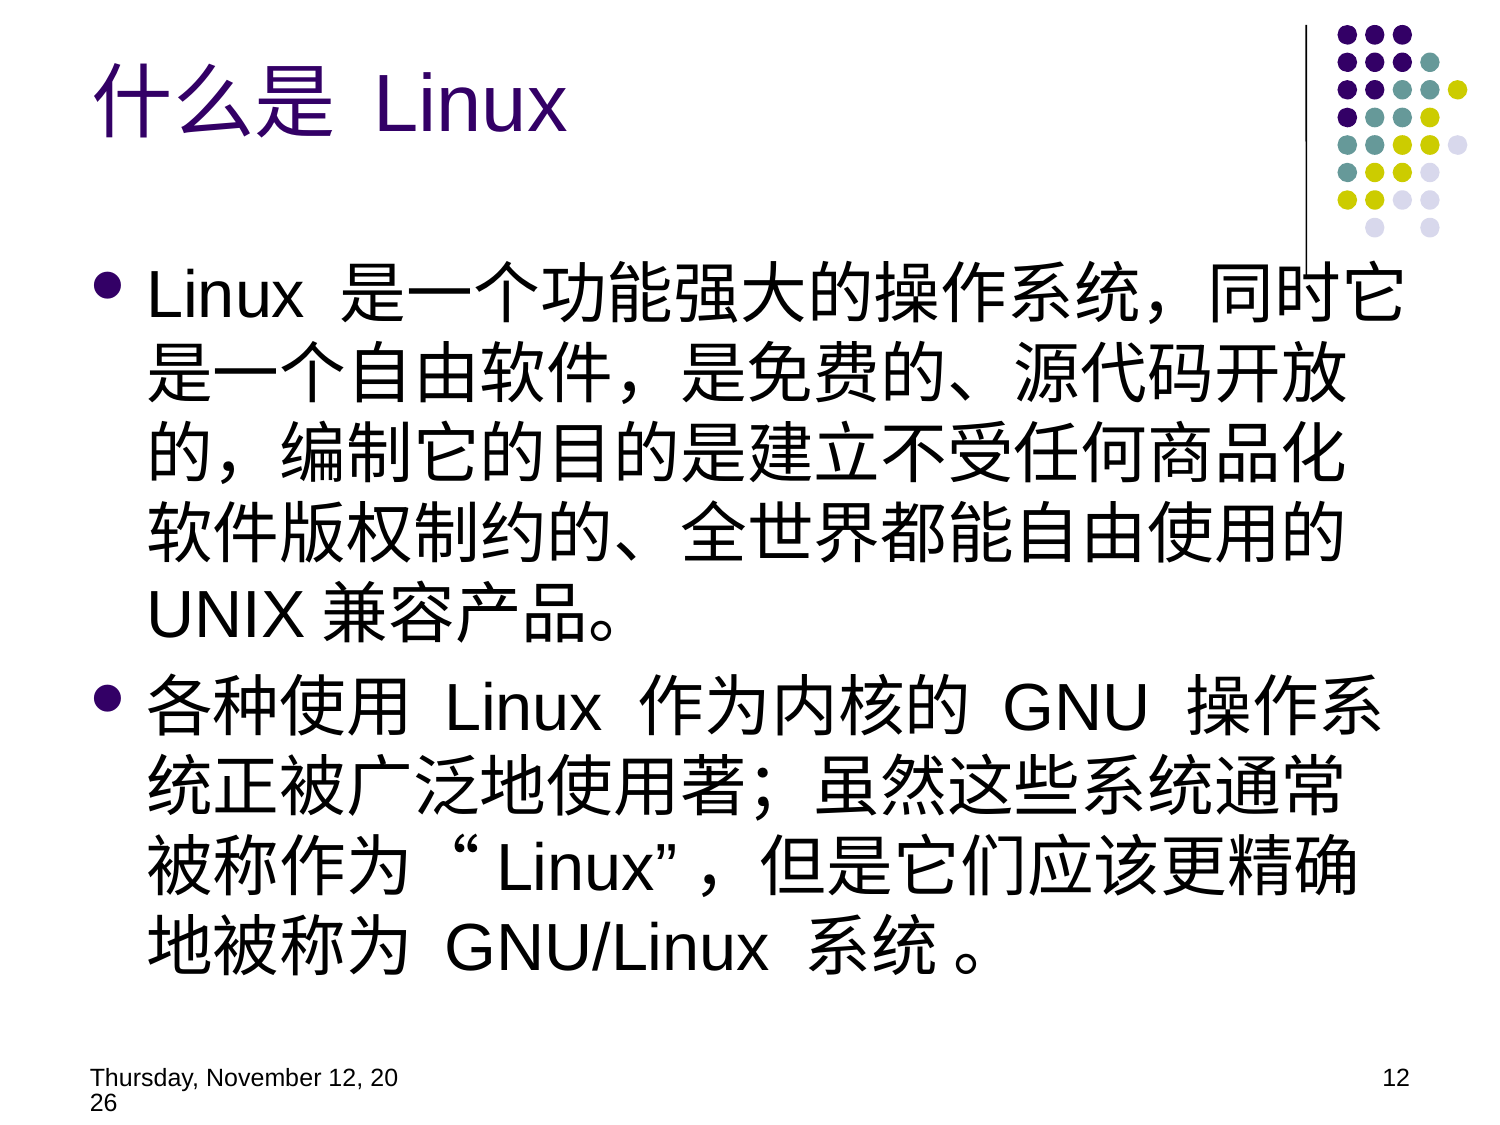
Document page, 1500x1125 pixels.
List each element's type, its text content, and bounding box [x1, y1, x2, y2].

slide_number 12 [1074, 1024, 1425, 1100]
title 什么是 Linux [76, 42, 1428, 230]
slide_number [75, 1024, 425, 1100]
list Linux 是一个功能强大的操作系统，同时它是一个自由软件，是免费的、源代码开放的，编制它的目的是建立不受任何商品化软件版权制约的、全世界都能自由使用的UNIX兼容产品。 各种使用 Linux 作为内核的 GNU 操作系统正被广泛地使用著；虽然这些系统通常被称作为“Linux”，但是它们应该更精确地被称为 GNU/Linux 系统 。 [74, 243, 1426, 1006]
